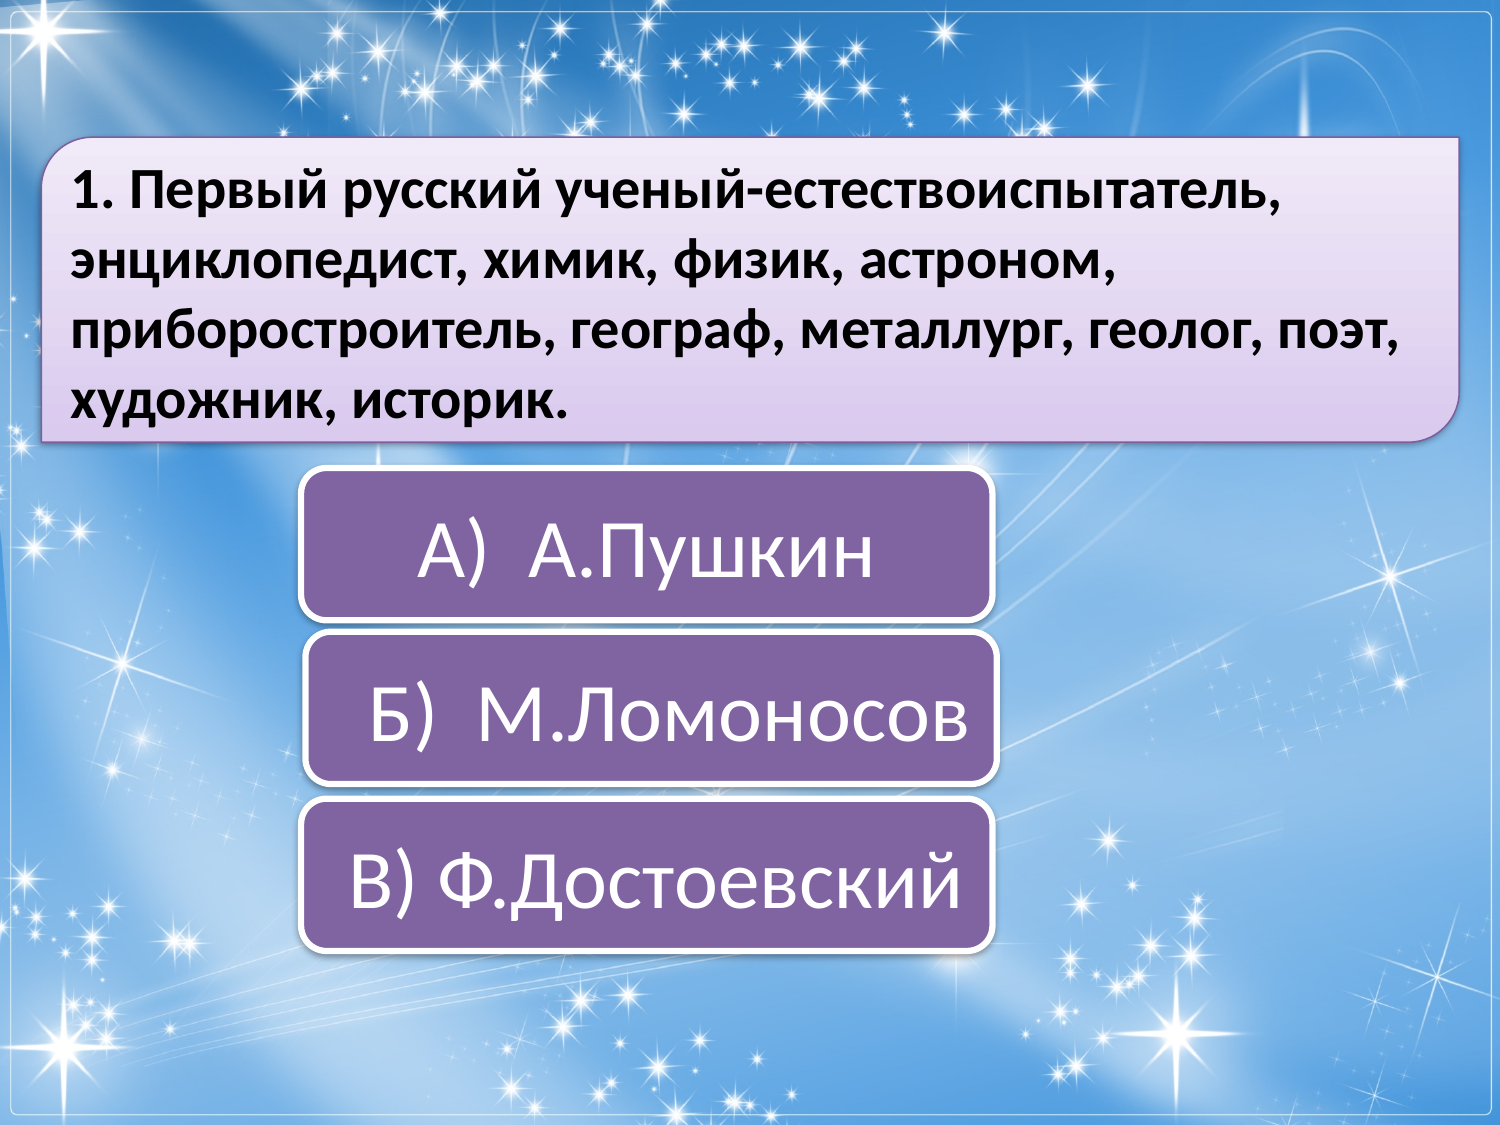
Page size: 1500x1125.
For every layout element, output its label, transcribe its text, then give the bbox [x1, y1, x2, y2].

text_box А) А.Пушкин [297, 464, 996, 624]
text_box 1. Первый русский ученый-естествоиспытатель, энциклопедист, химик, физик, астроном, приборостроитель, географ, металлург, геолог, поэт, художник, историк. [40, 136, 1461, 444]
text_box В) Ф.Достоевский [297, 795, 996, 955]
text_box Б) М.Ломоносов [302, 628, 1000, 788]
picture [0, 0, 1500, 1125]
